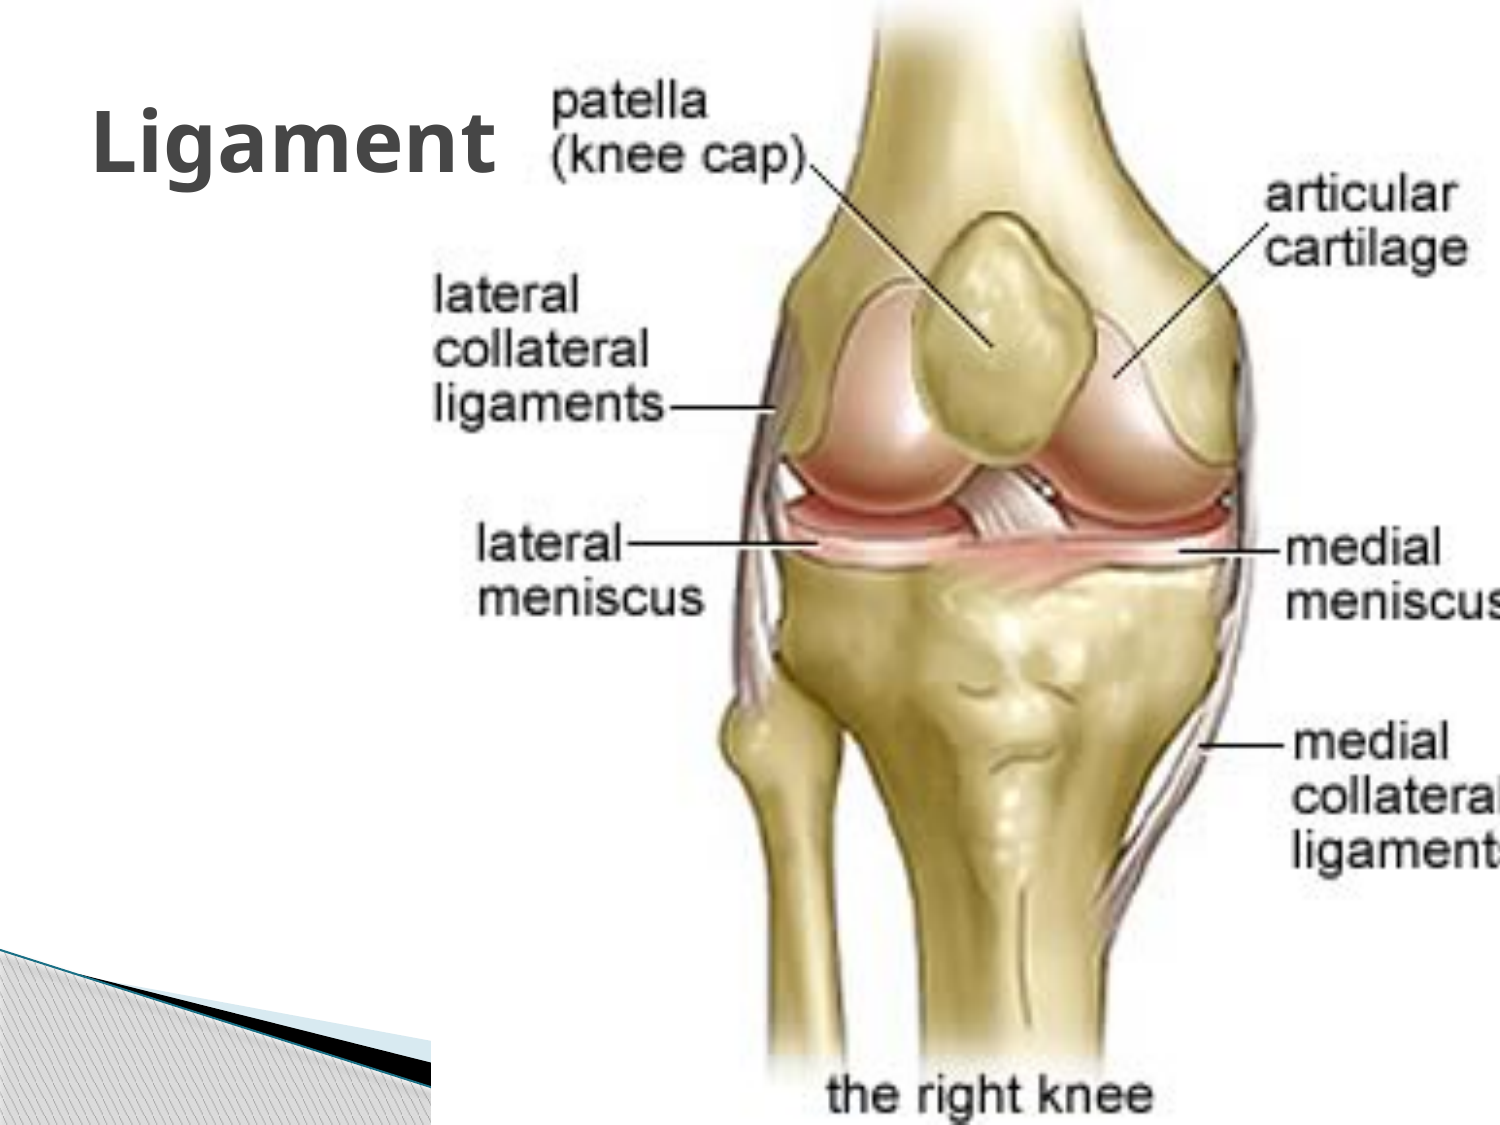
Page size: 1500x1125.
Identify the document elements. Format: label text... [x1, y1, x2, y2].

title Ligament [75, 45, 423, 233]
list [430, 0, 1500, 1125]
